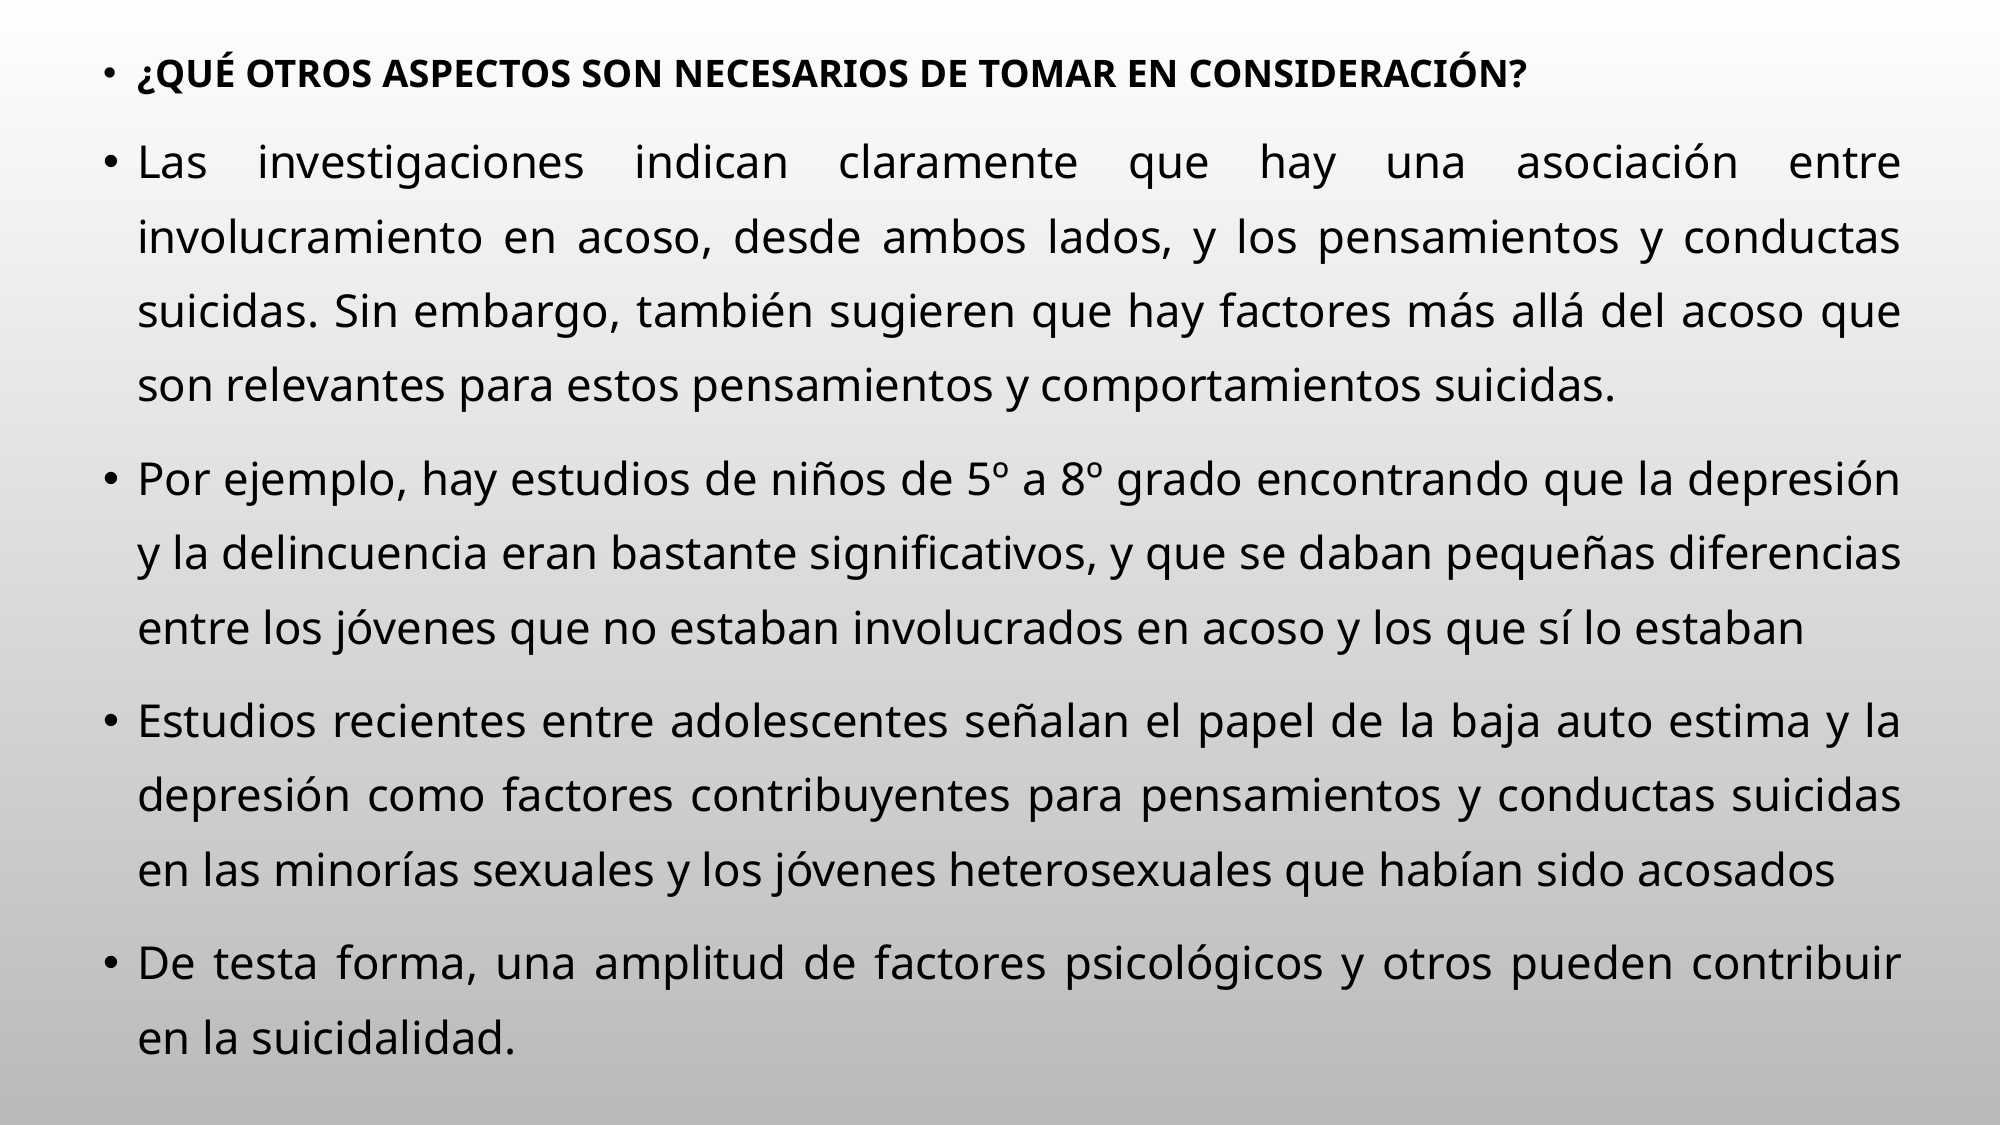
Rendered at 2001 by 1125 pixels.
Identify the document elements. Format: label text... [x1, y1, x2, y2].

list ¿qué otros aspectos SON necesarioS DE tomar en consideración? Las investigaciones indican claramente que hay una asociación entre involucramiento en acoso, desde ambos lados, y los pensamientos y conductas suicidas. Sin embargo, también sugieren que hay factores más allá del acoso que son relevantes para estos pensamientos y comportamientos suicidas. Por ejemplo, hay estudios de niños de 5º a 8º grado encontrando que la depresión y la delincuencia eran bastante significativos, y que se daban pequeñas diferencias entre los jóvenes que no estaban involucrados en acoso y los que sí lo estaban Estudios recientes entre adolescentes señalan el papel de la baja auto estima y la depresión como factores contribuyentes para pensamientos y conductas suicidas en las minorías sexuales y los jóvenes heterosexuales que habían sido acosados De testa forma, una amplitud de factores psicológicos y otros pueden contribuir en la suicidalidad. [88, 28, 1919, 1098]
